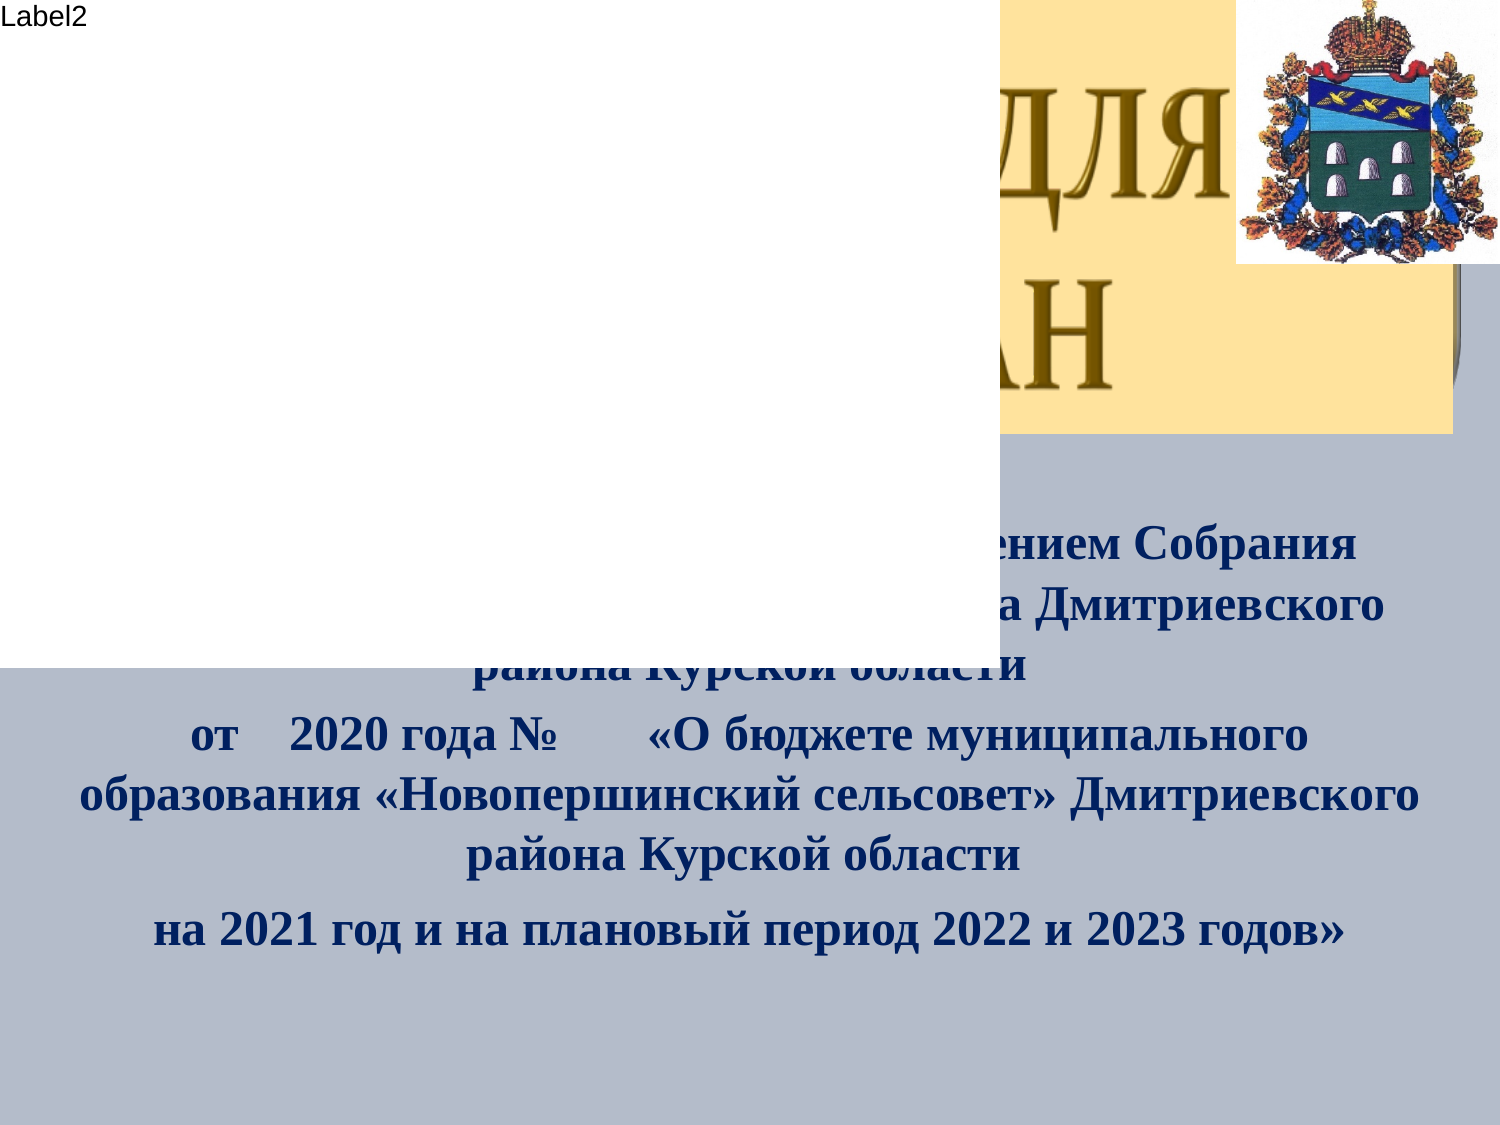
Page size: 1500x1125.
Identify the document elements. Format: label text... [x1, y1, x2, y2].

subtitle проект (В соответствии с решением Собрания депутатов Новопершинского сельсовета Дмитриевского района Курской области от 2020 года № «О бюджете муниципального образования «Новопершинский сельсовет» Дмитриевского района Курской области на 2021 год и на плановый период 2022 и 2023 годов» [29, 432, 1471, 1047]
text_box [1460, 276, 1464, 409]
picture [1236, 0, 1500, 264]
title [1000, 0, 1454, 434]
